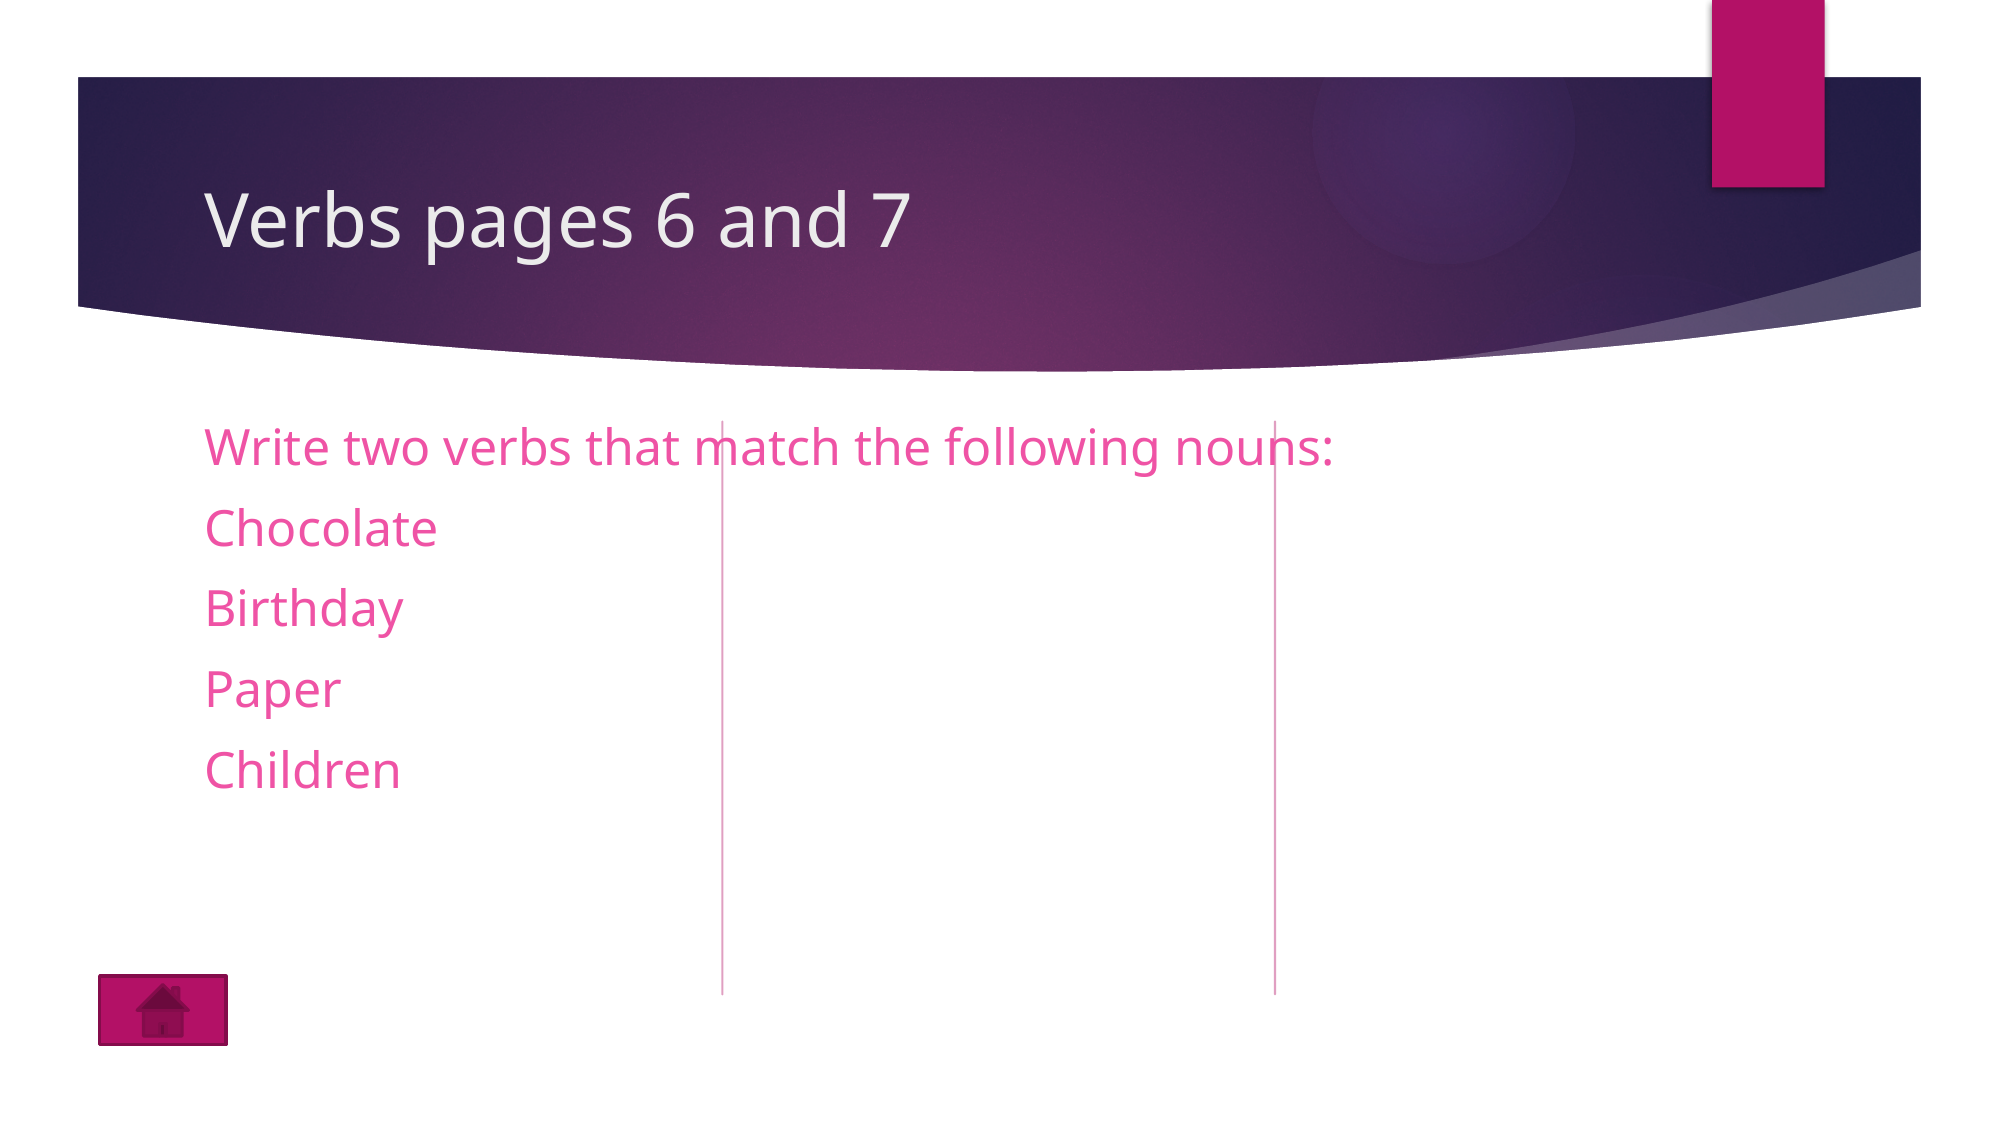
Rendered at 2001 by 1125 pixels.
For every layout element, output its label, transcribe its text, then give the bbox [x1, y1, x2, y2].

title Verbs pages 6 and 7 [189, 159, 1638, 276]
text_box [98, 974, 228, 1046]
list Write two verbs that match the following nouns: Chocolate Birthday Paper Children [189, 492, 1638, 806]
